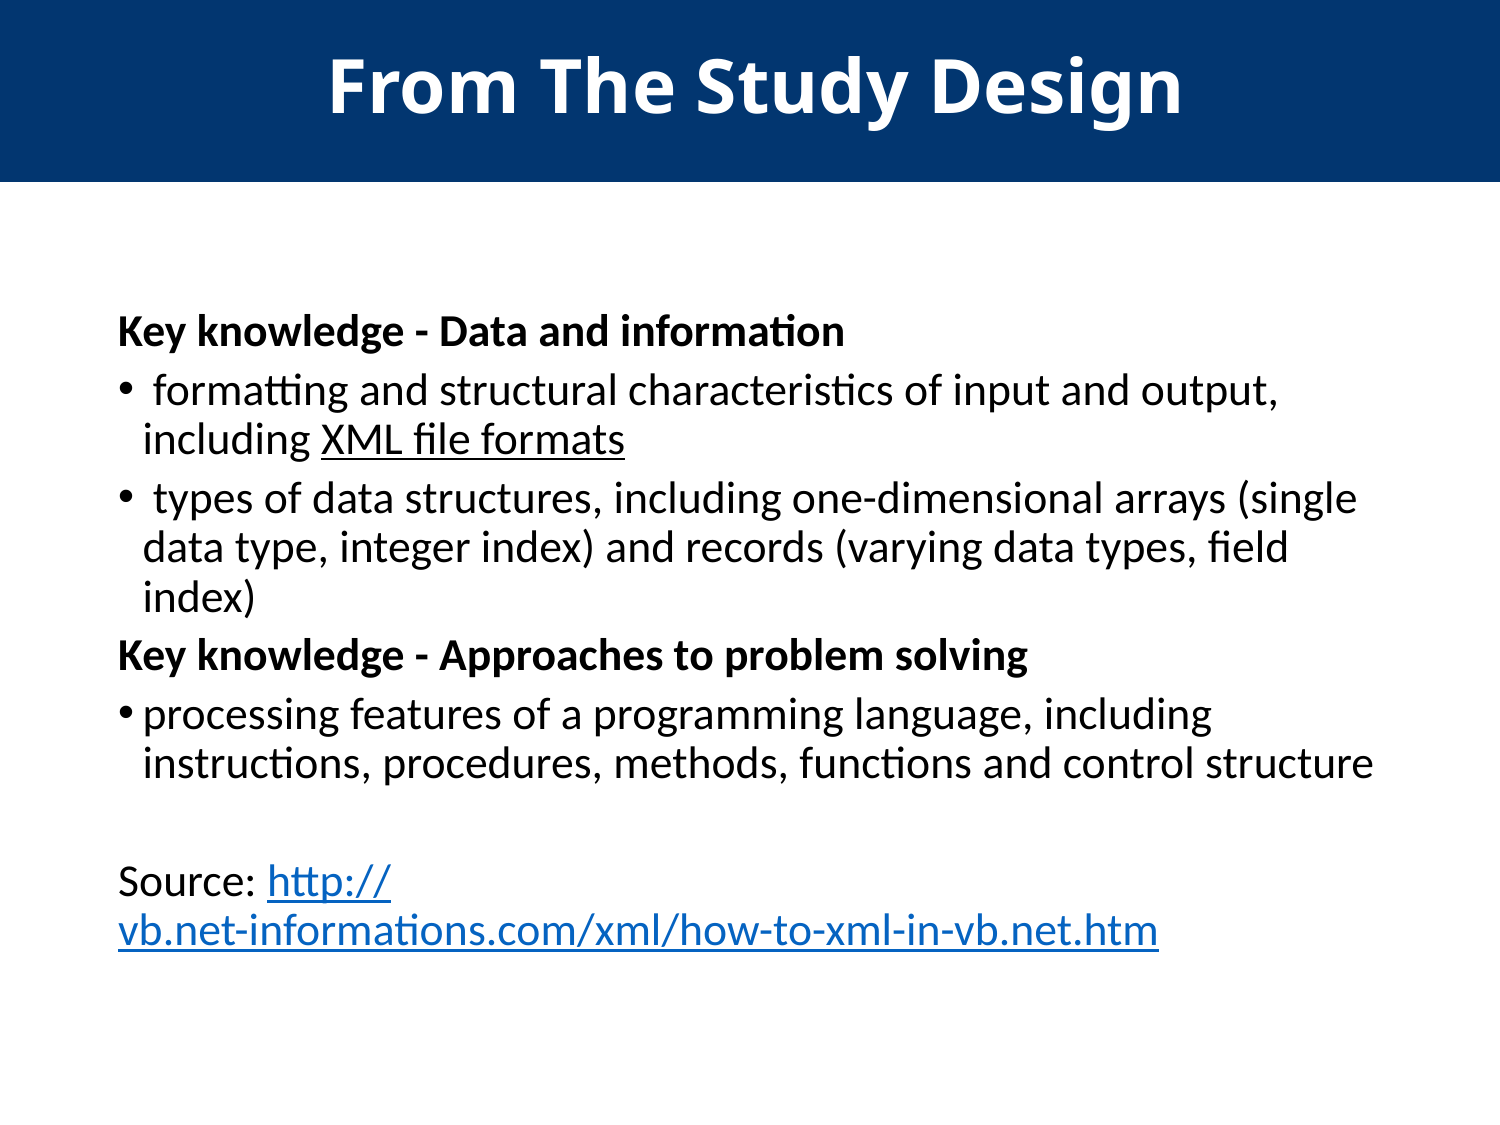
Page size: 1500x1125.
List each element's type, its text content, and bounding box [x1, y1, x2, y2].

text_box From The Study Design [29, 30, 1483, 136]
text_box [0, 0, 1500, 182]
list Key knowledge - Data and information formatting and structural characteristics of input and output, including XML file formats types of data structures, including one-dimensional arrays (single data type, integer index) and records (varying data types, field index) Key knowledge - Approaches to problem solving processing features of a programming language, including instructions, procedures, methods, functions and control structure Source: http://vb.net-informations.com/xml/how-to-xml-in-vb.net.htm [103, 299, 1397, 1014]
